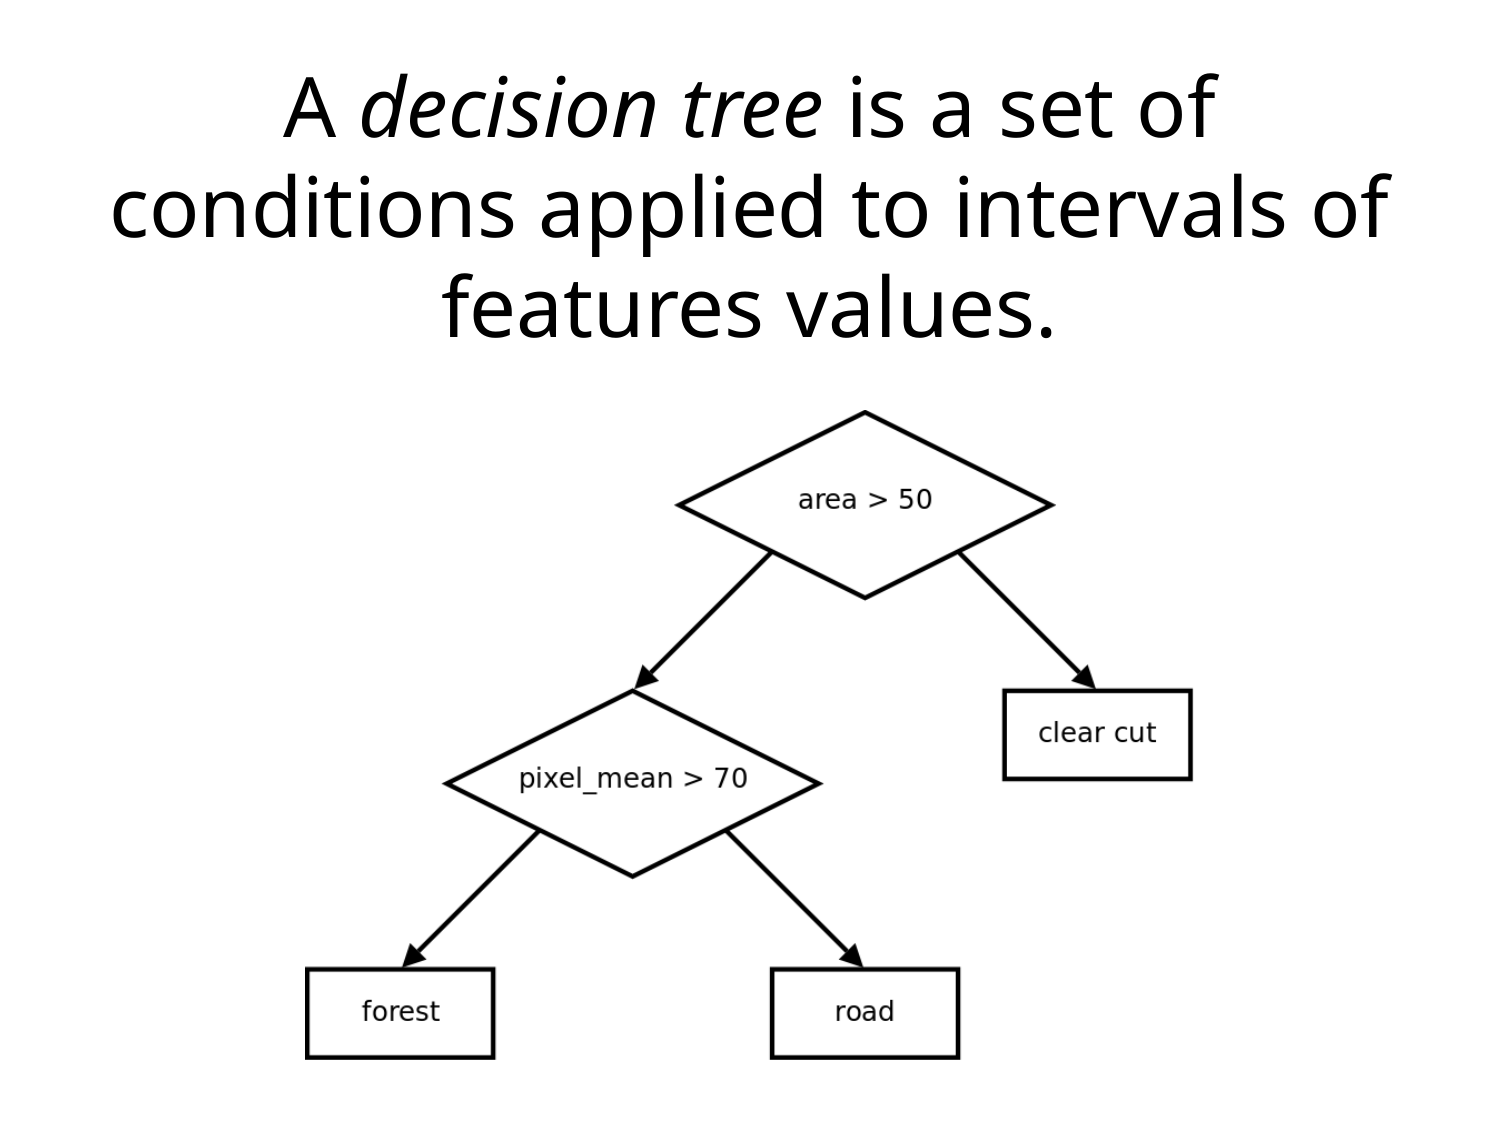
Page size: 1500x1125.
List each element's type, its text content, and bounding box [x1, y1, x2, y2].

title A decision tree is a set of conditions applied to intervals of features values. [75, 45, 1425, 364]
picture [305, 409, 1195, 1062]
